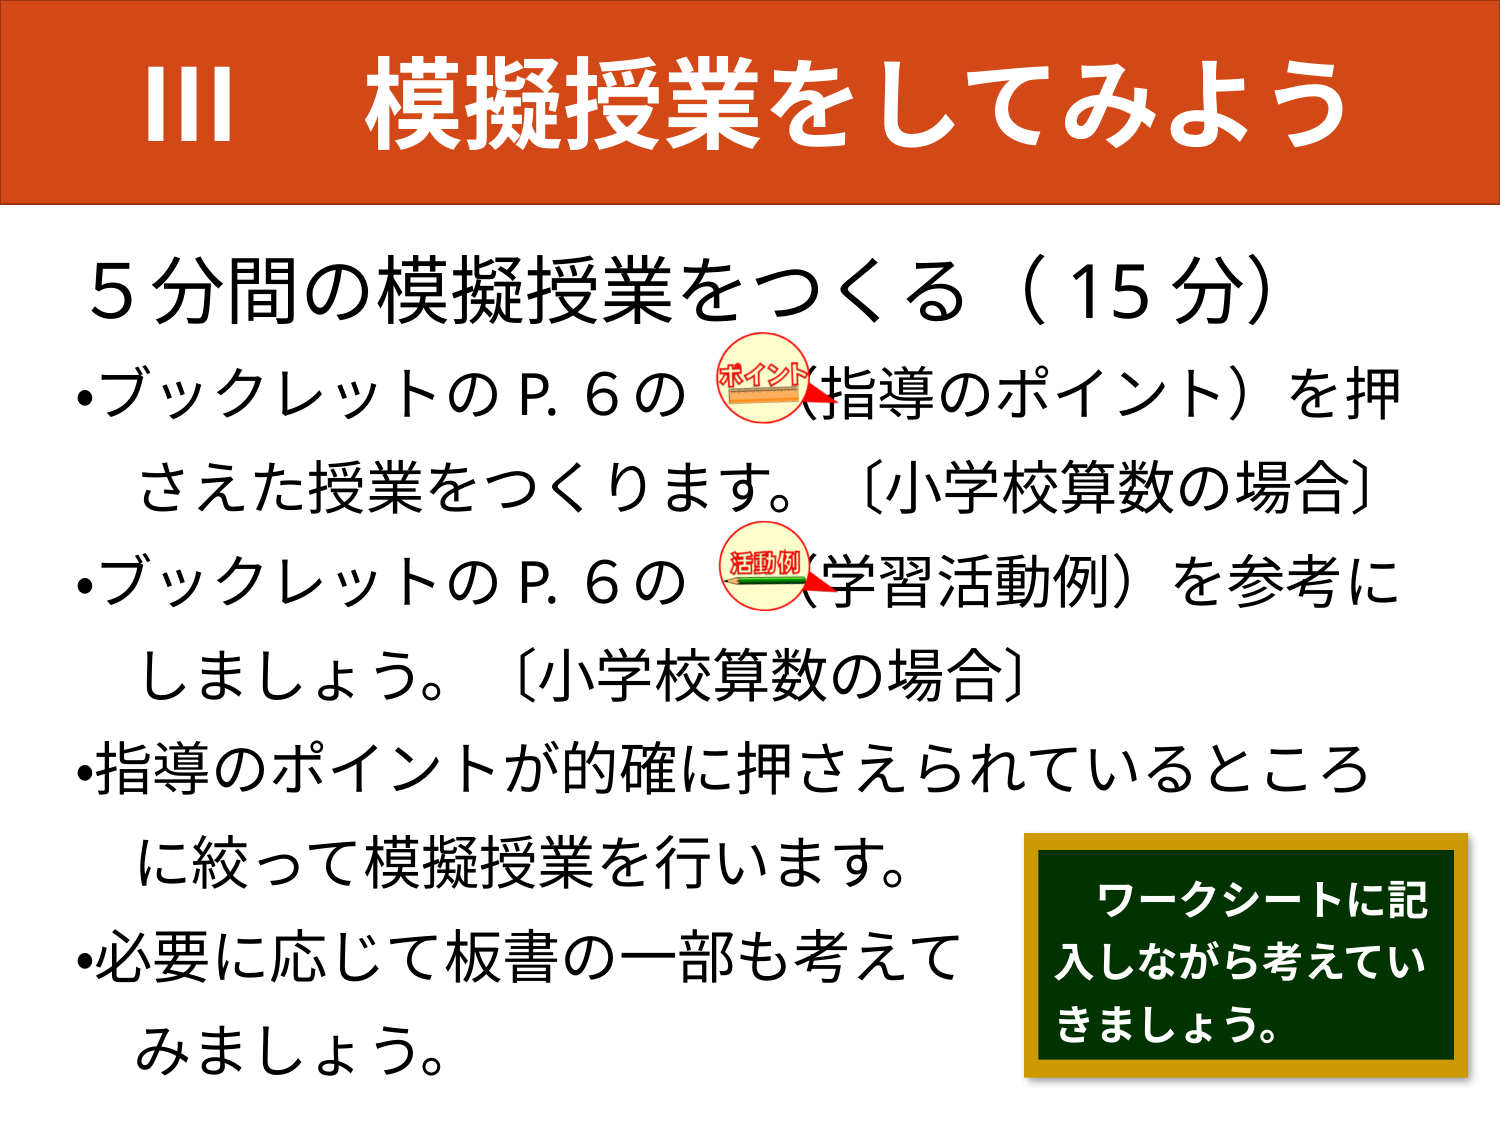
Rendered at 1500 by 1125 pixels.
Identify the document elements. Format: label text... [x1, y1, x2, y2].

text_box ワークシートに記入しながら考えていきましょう。 [1038, 853, 1447, 1056]
picture [700, 330, 841, 426]
picture [710, 518, 842, 615]
text_box ５分間の模擬授業をつくる（15分） ・ブックレットのP.６の （指導のポイント）を押 さえた授業をつくります。〔小学校算数の場合〕 ・ブックレットのP.６の （学習活動例）を参考に しましょう。〔小学校算数の場合〕 ・指導のポイントが的確に押さえられているところ に絞って模擬授業を行います。 ・必要に応じて板書の一部も考えて みましょう。 [60, 236, 1477, 1092]
text_box [1037, 849, 1455, 1061]
text_box [1023, 832, 1469, 1079]
text_box Ⅲ 模擬授業をしてみよう [0, 0, 1500, 205]
